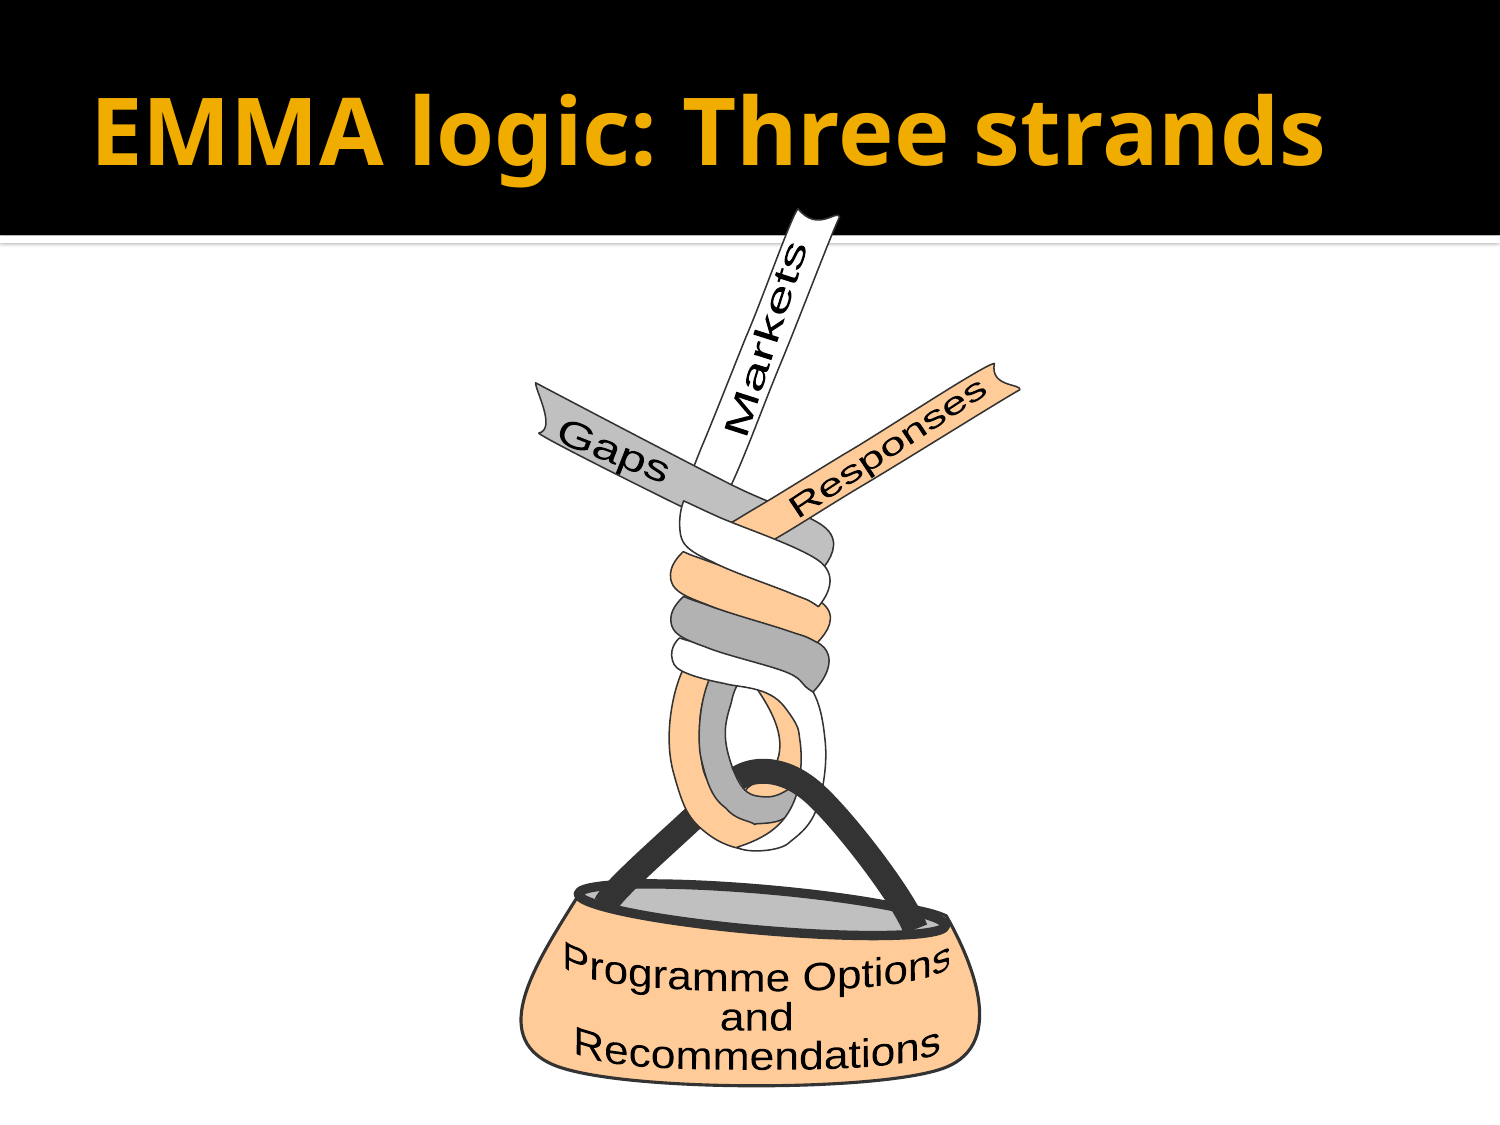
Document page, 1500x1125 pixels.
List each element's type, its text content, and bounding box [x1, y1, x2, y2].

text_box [490, 233, 1022, 1093]
title EMMA logic: Three strands [75, 25, 1425, 231]
